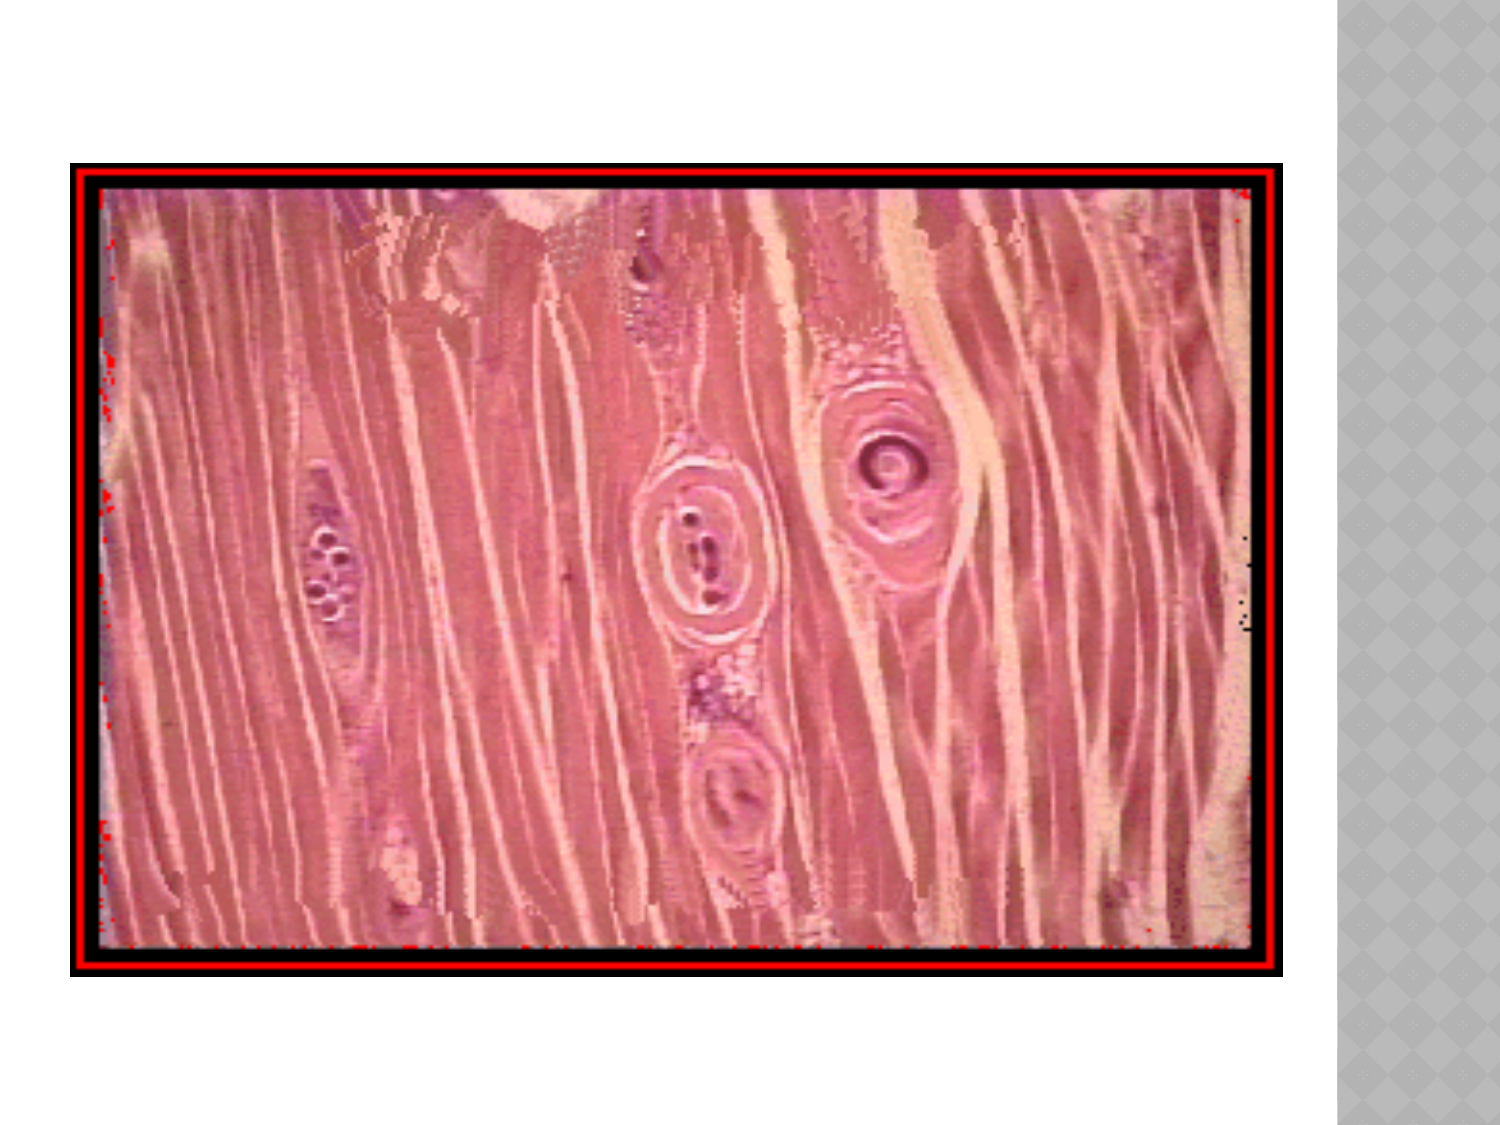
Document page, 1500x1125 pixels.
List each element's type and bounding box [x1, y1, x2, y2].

list [69, 163, 1284, 977]
